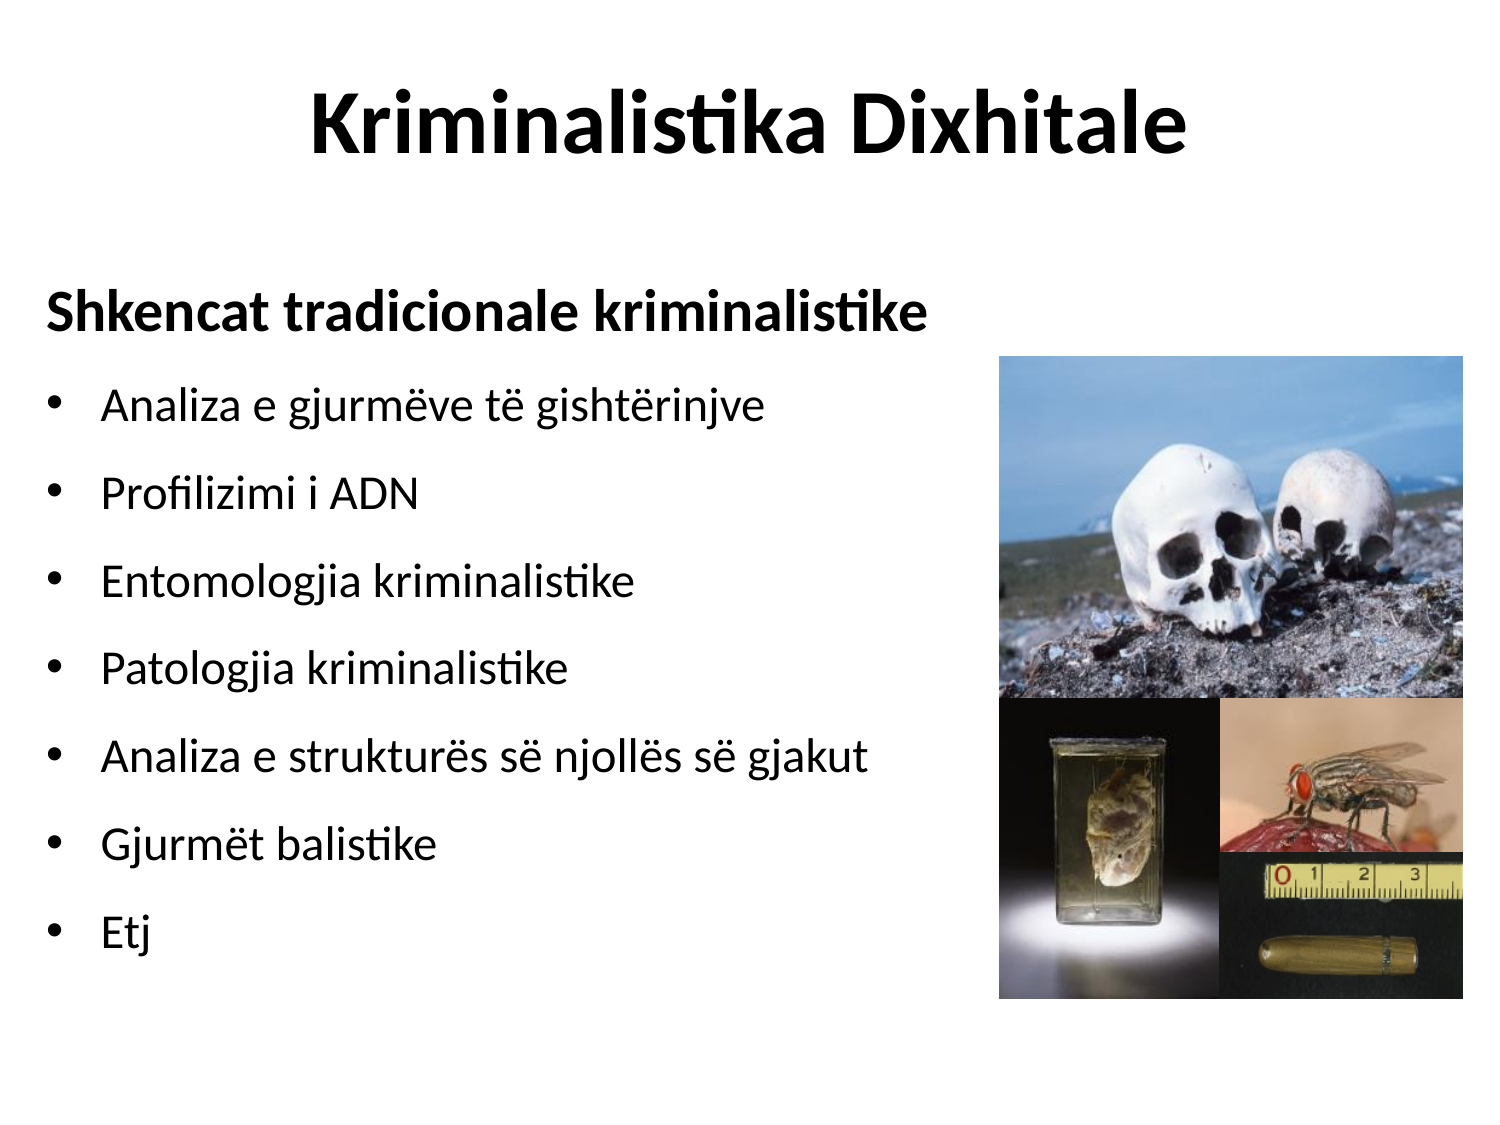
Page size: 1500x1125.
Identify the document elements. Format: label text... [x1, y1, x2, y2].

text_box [999, 355, 1463, 1000]
list Shkencat tradicionale kriminalistike Analiza e gjurmëve të gishtërinjve Profilizimi i ADN Entomologjia kriminalistike Patologjia kriminalistike Analiza e strukturës së njollës së gjakut Gjurmët balistike Etj [30, 227, 1381, 971]
title Kriminalistika Dixhitale [75, 45, 1425, 188]
